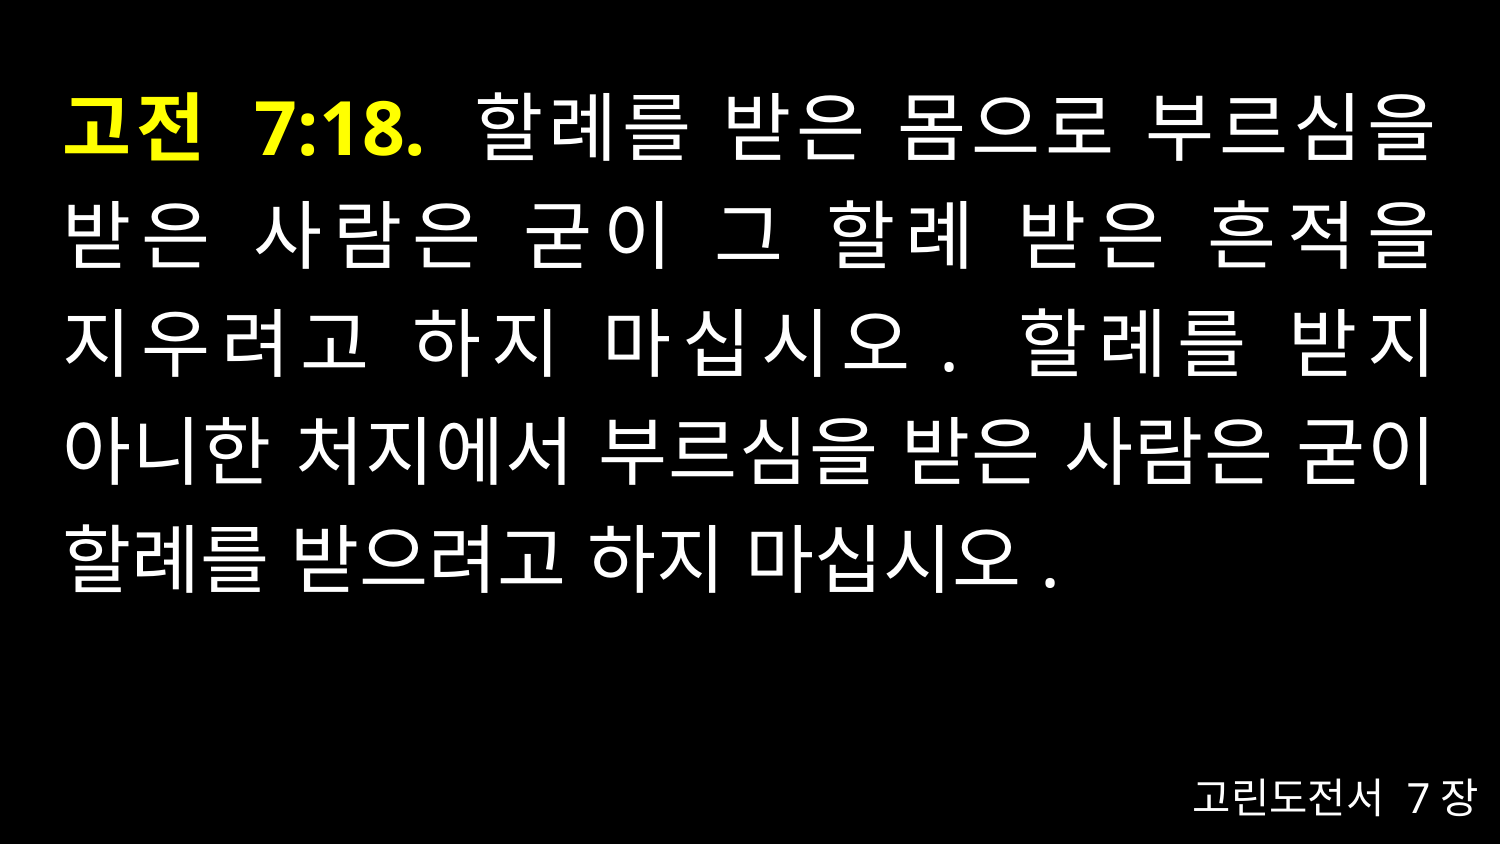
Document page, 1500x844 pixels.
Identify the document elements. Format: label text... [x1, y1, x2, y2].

subtitle 고린도전서 7장 [916, 770, 1500, 844]
title 고전 7:18. 할례를 받은 몸으로 부르심을 받은 사람은 굳이 그 할례 받은 흔적을 지우려고 하지 마십시오. 할례를 받지 아니한 처지에서 부르심을 받은 사람은 굳이 할례를 받으려고 하지 마십시오. [0, 0, 1500, 844]
